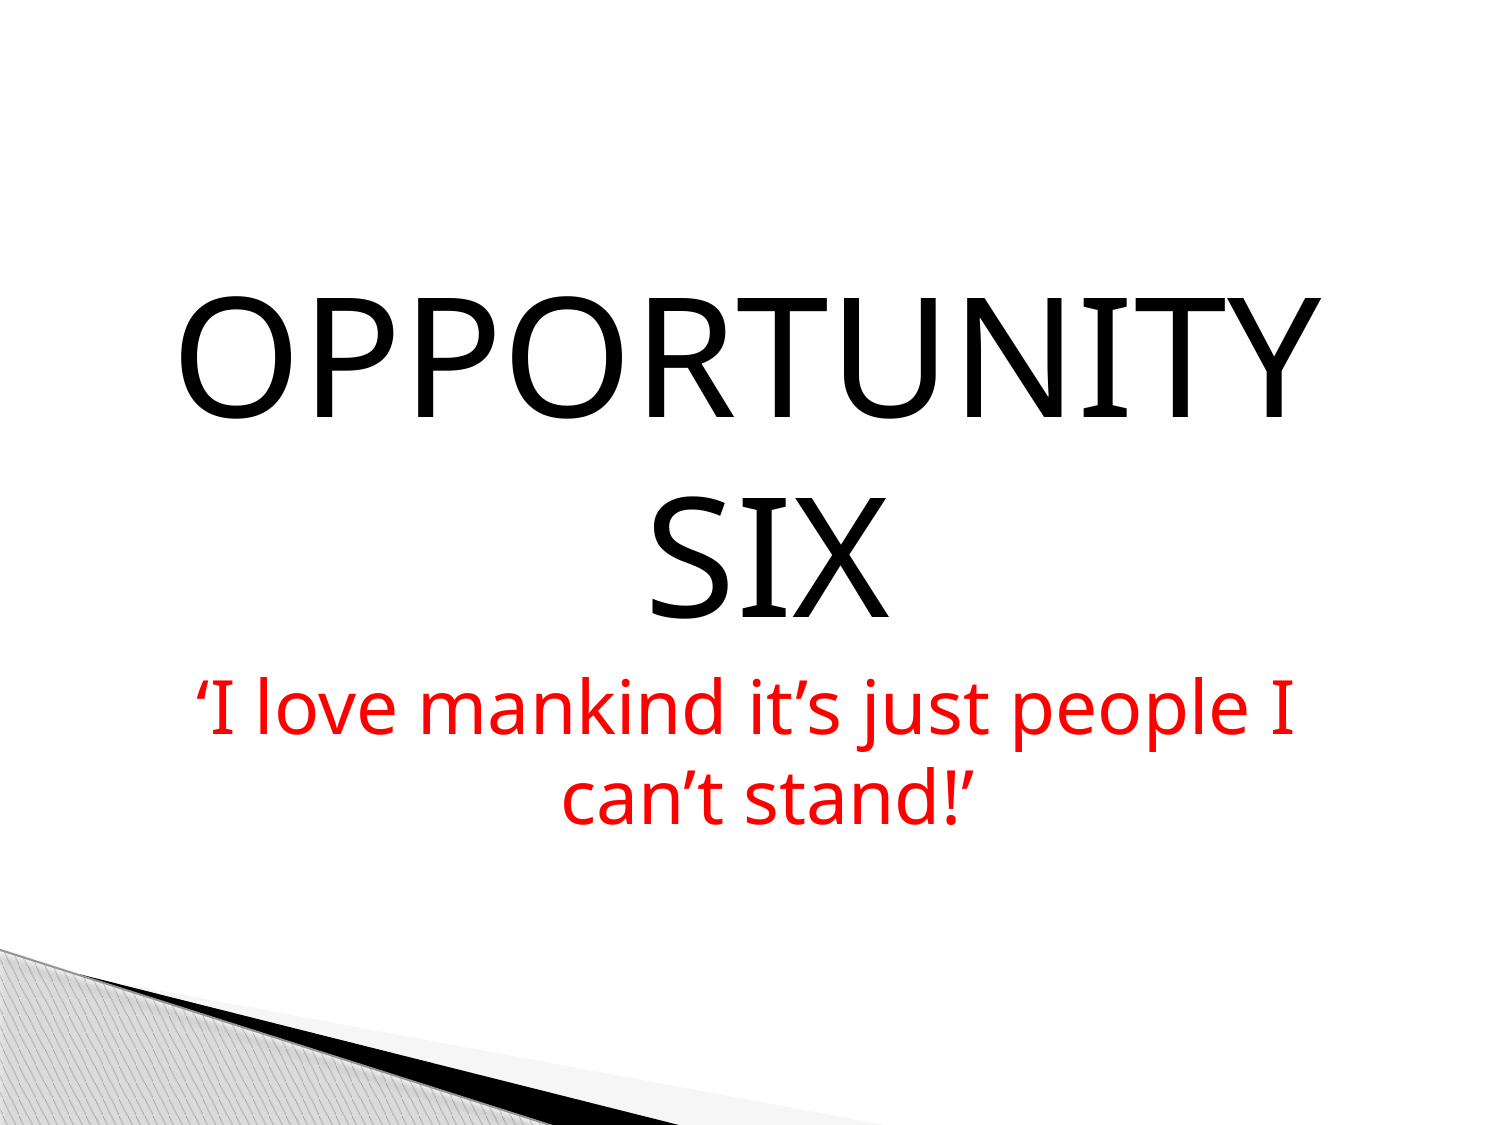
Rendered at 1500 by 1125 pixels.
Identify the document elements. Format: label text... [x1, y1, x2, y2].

list OPPORTUNITY SIX ‘I love mankind it’s just people I can’t stand!’ [100, 243, 1376, 919]
